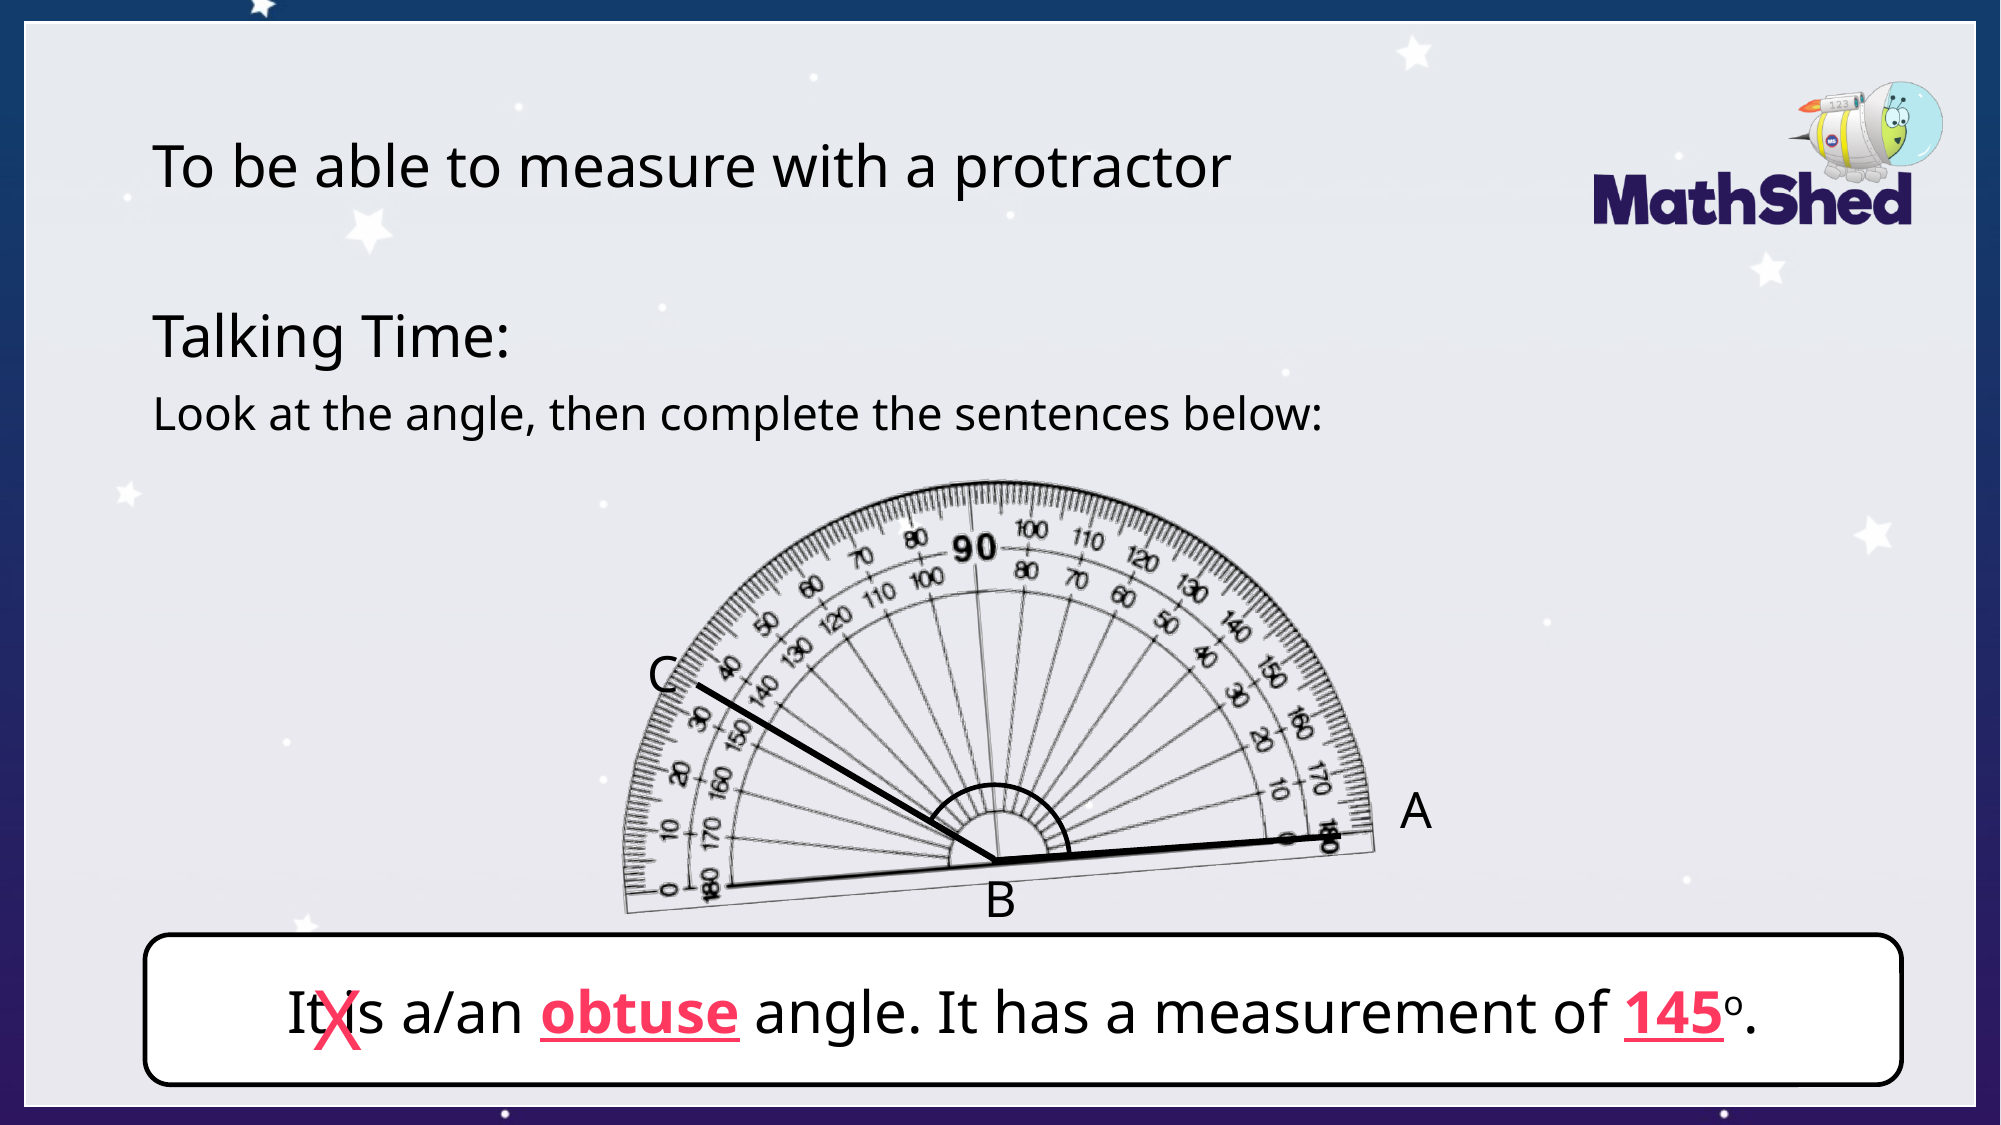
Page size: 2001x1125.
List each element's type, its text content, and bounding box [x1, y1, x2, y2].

title To be able to measure with a protractor [137, 59, 1578, 278]
text_box X [298, 959, 378, 1075]
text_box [696, 684, 994, 859]
text_box A [1385, 771, 1448, 846]
text_box B [970, 884, 1033, 935]
text_box It is a/an obtuse angle. It has a measurement of 145o. [143, 933, 1903, 1086]
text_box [991, 835, 1341, 861]
picture [0, 0, 2001, 1125]
list Talking Time: Look at the angle, then complete the sentences below: [137, 299, 1863, 1014]
